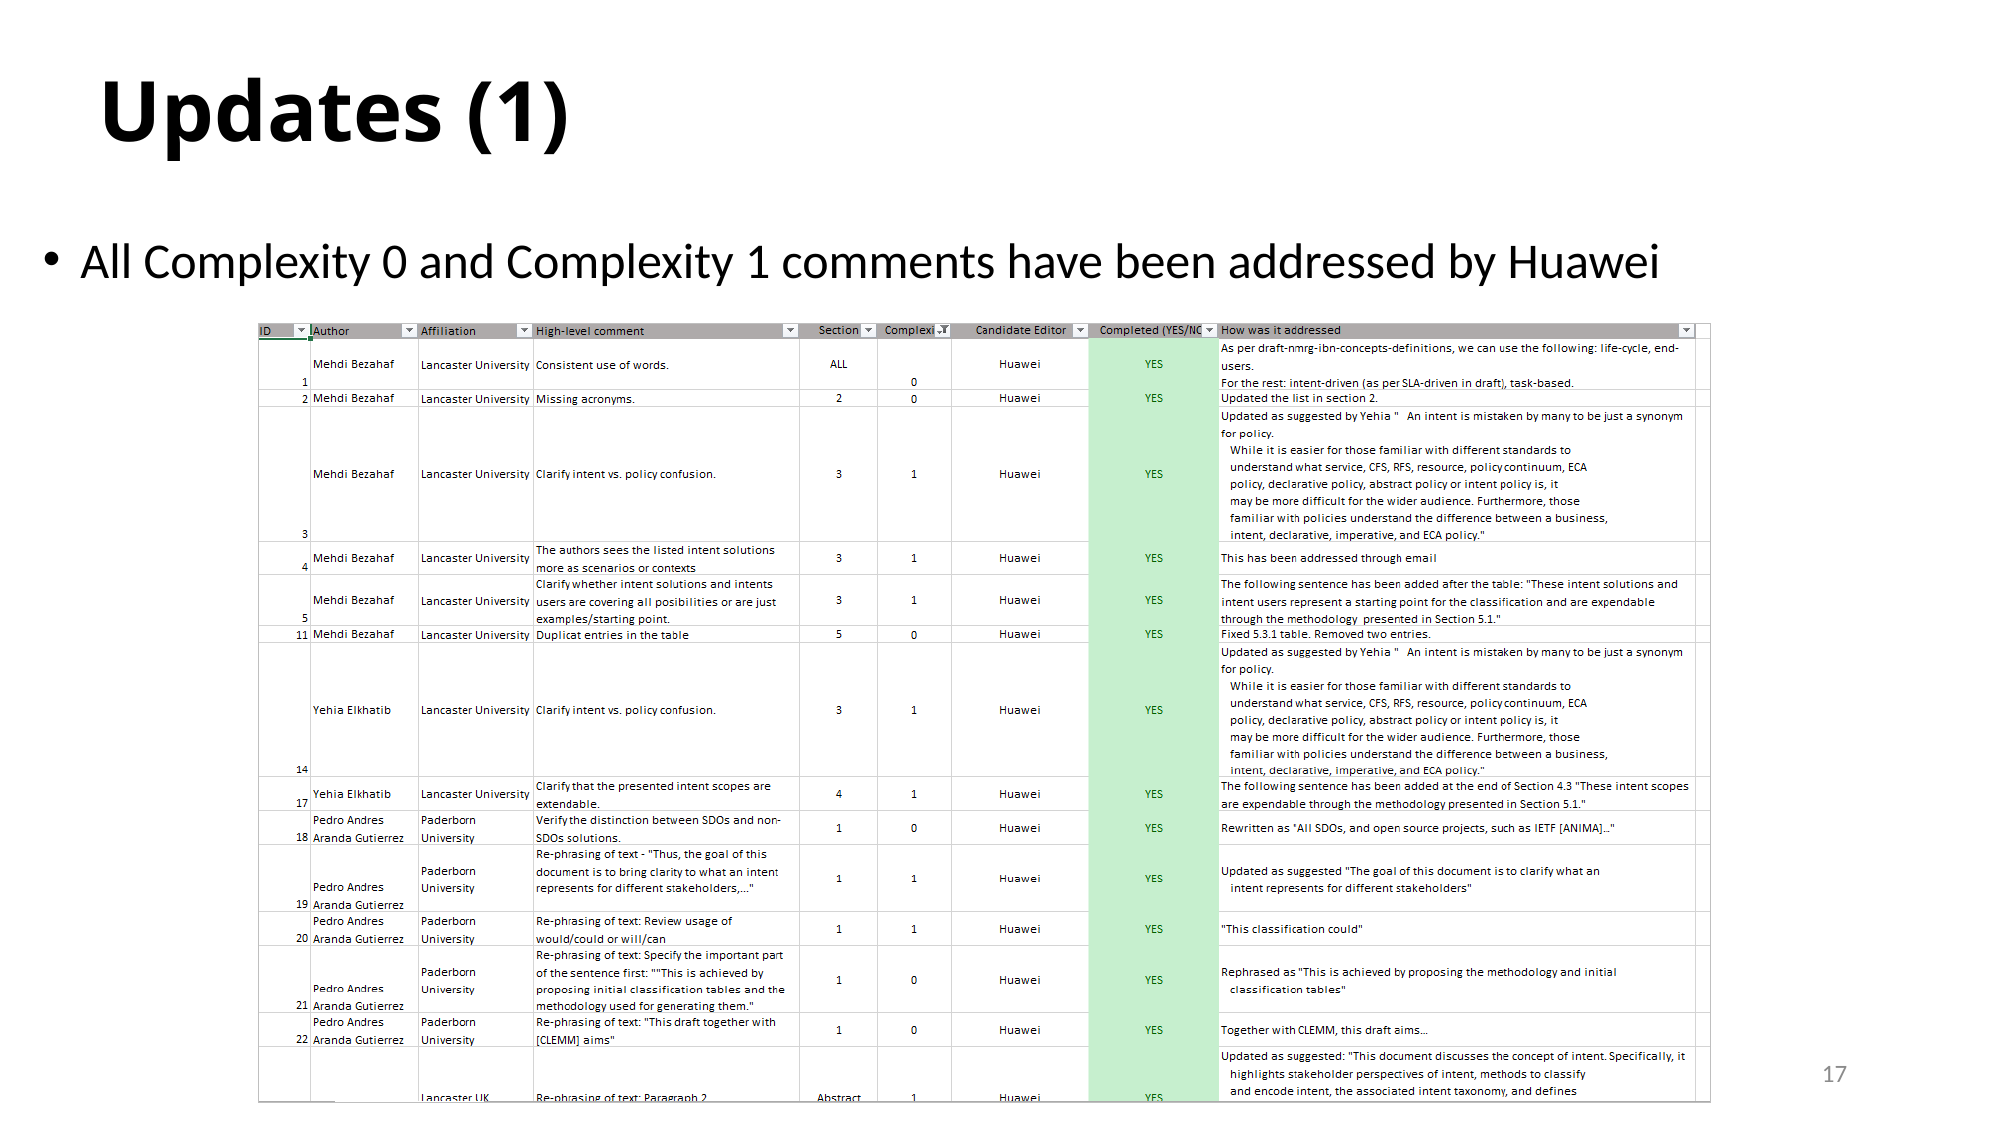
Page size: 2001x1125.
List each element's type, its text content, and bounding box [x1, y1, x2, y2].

slide_number 17 [1711, 1042, 1863, 1103]
title Updates (1) [83, 6, 1809, 191]
list All Complexity 0 and Complexity 1 comments have been addressed by Huawei [27, 191, 1907, 1023]
picture [258, 323, 1711, 1103]
